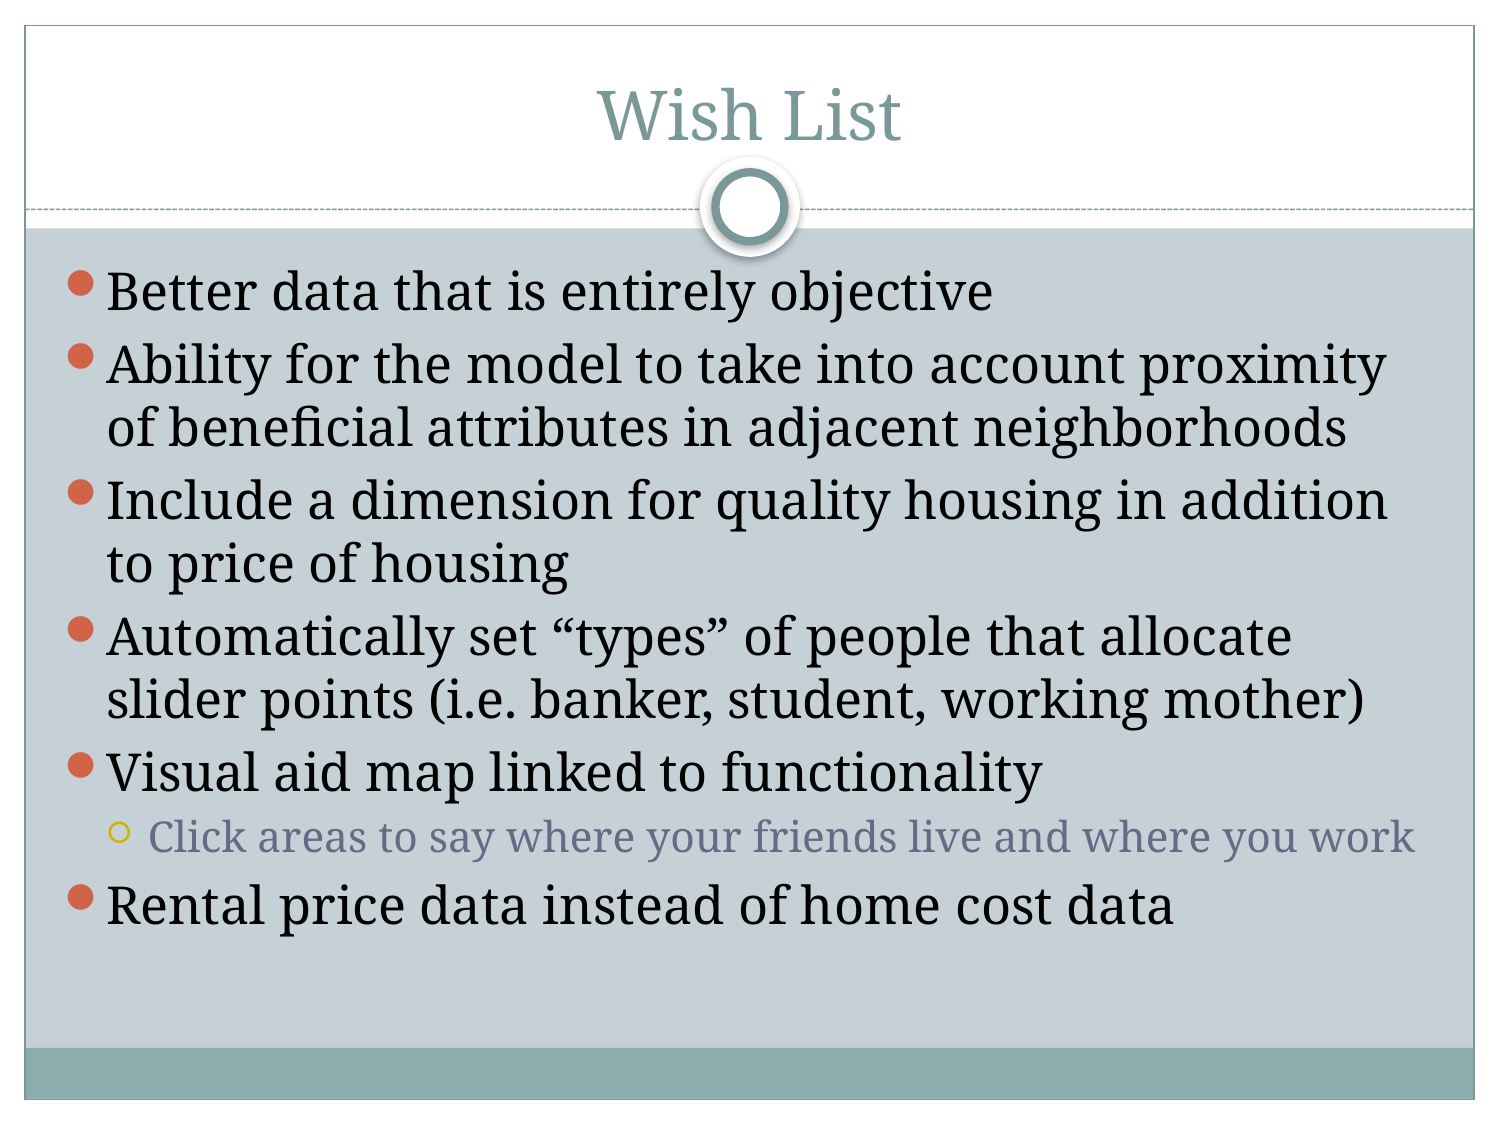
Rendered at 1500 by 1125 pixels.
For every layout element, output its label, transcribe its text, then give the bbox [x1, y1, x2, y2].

list Better data that is entirely objective Ability for the model to take into account proximity of beneficial attributes in adjacent neighborhoods Include a dimension for quality housing in addition to price of housing Automatically set “types” of people that allocate slider points (i.e. banker, student, working mother) Visual aid map linked to functionality Click areas to say where your friends live and where you work Rental price data instead of home cost data [49, 250, 1445, 1001]
title Wish List [49, 37, 1450, 162]
